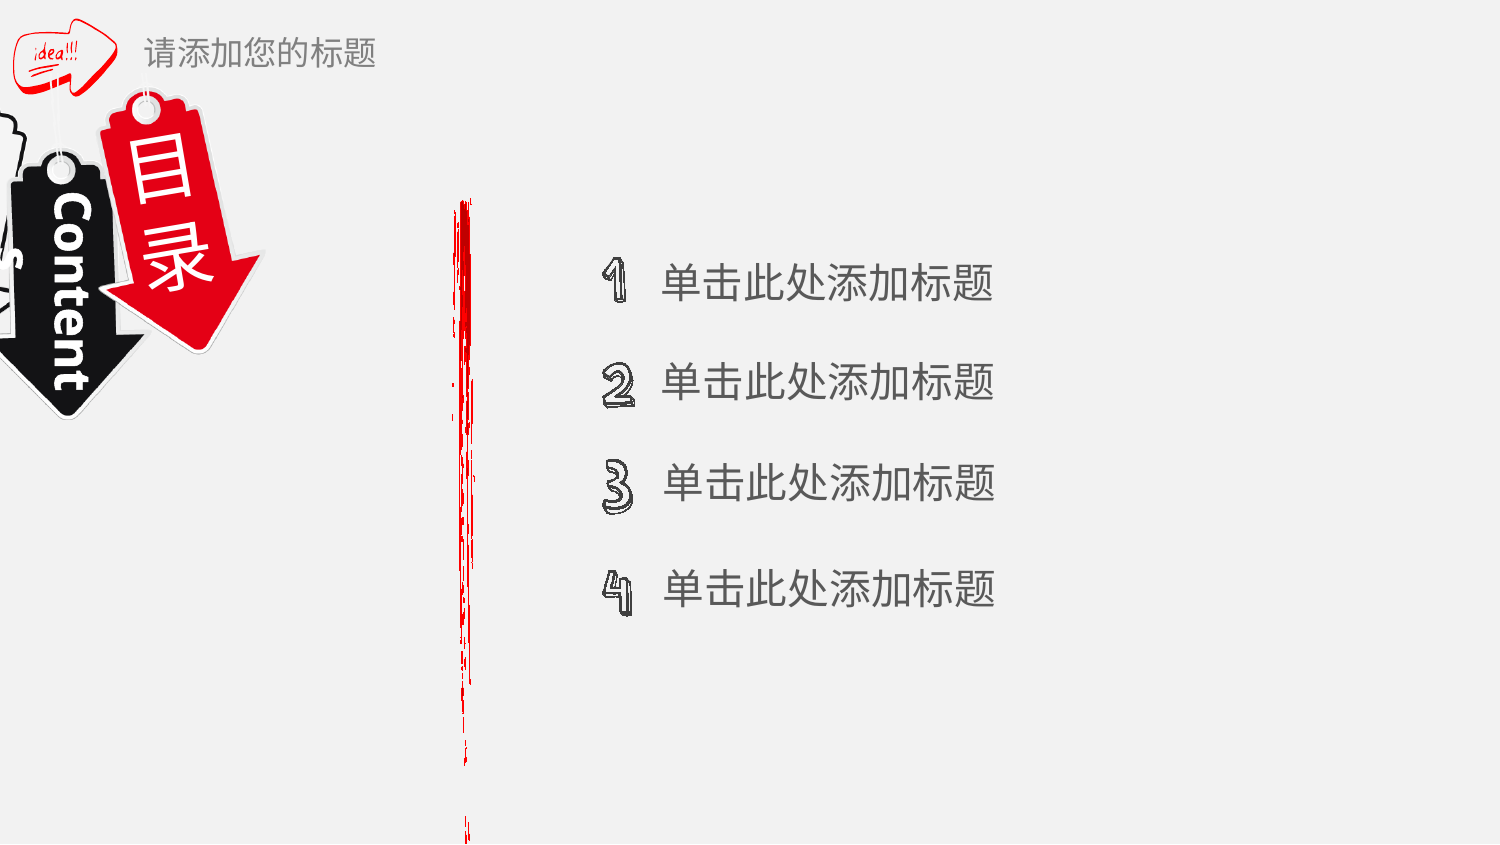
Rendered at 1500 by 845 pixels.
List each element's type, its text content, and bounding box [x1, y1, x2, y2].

text_box [602, 459, 633, 515]
picture [0, 73, 266, 420]
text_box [122, 525, 803, 550]
text_box 单击此处添加标题 [648, 250, 1164, 313]
text_box 单击此处添加标题 [651, 451, 1111, 513]
text_box 单击此处添加标题 [649, 350, 1241, 412]
text_box 单击此处添加标题 [651, 557, 1144, 619]
text_box [602, 362, 635, 409]
text_box [602, 570, 632, 617]
text_box [602, 257, 626, 303]
